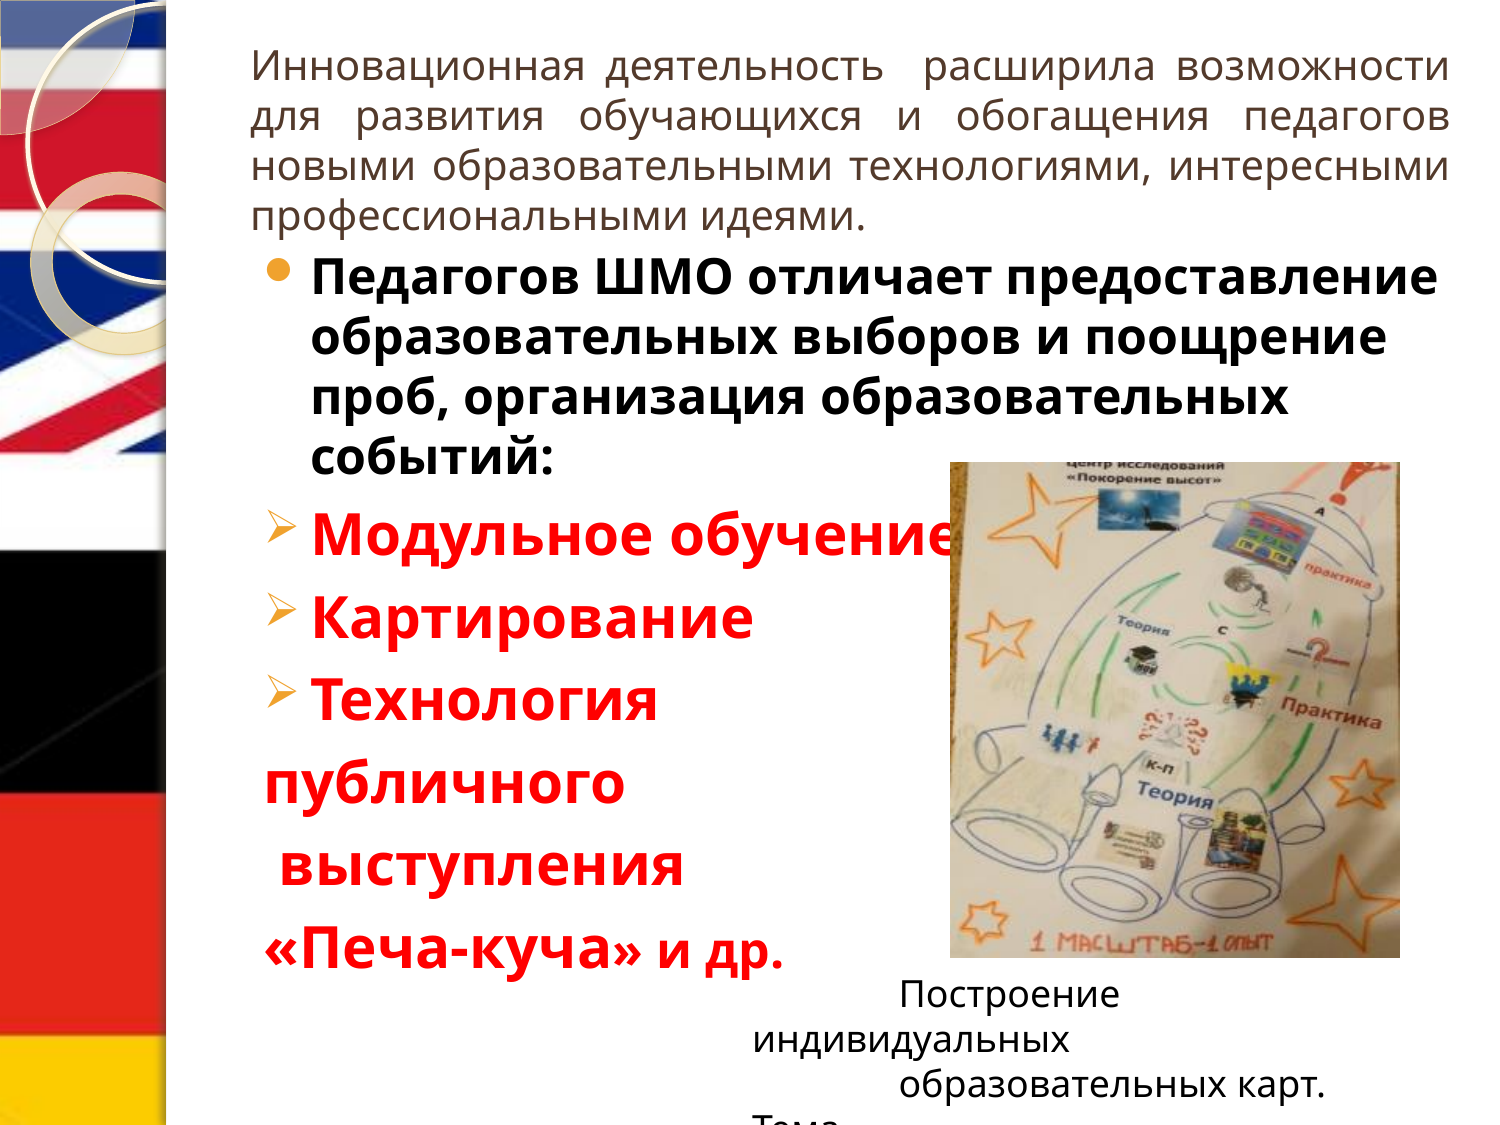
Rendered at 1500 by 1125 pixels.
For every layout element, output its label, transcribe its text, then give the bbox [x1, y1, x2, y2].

picture [136, 0, 162, 4]
picture [0, 134, 166, 1125]
picture [53, 241, 159, 332]
picture [33, 13, 159, 207]
title Инновационная деятельность расширила возможности для развития обучающихся и обогащения педагогов новыми образовательными технологиями, интересными профессиональными идеями. [235, 45, 1466, 233]
list Педагогов ШМО отличает предоставление образовательных выборов и поощрение проб, организация образовательных событий: Модульное обучение Картирование Технология публичного выступления «Печа-куча» и др. [235, 237, 1466, 1025]
picture [62, 195, 159, 280]
text_box Построение индивидуальных образовательных карт. Тема «Исследовательская работа». [737, 962, 1400, 1125]
picture [949, 462, 1401, 959]
